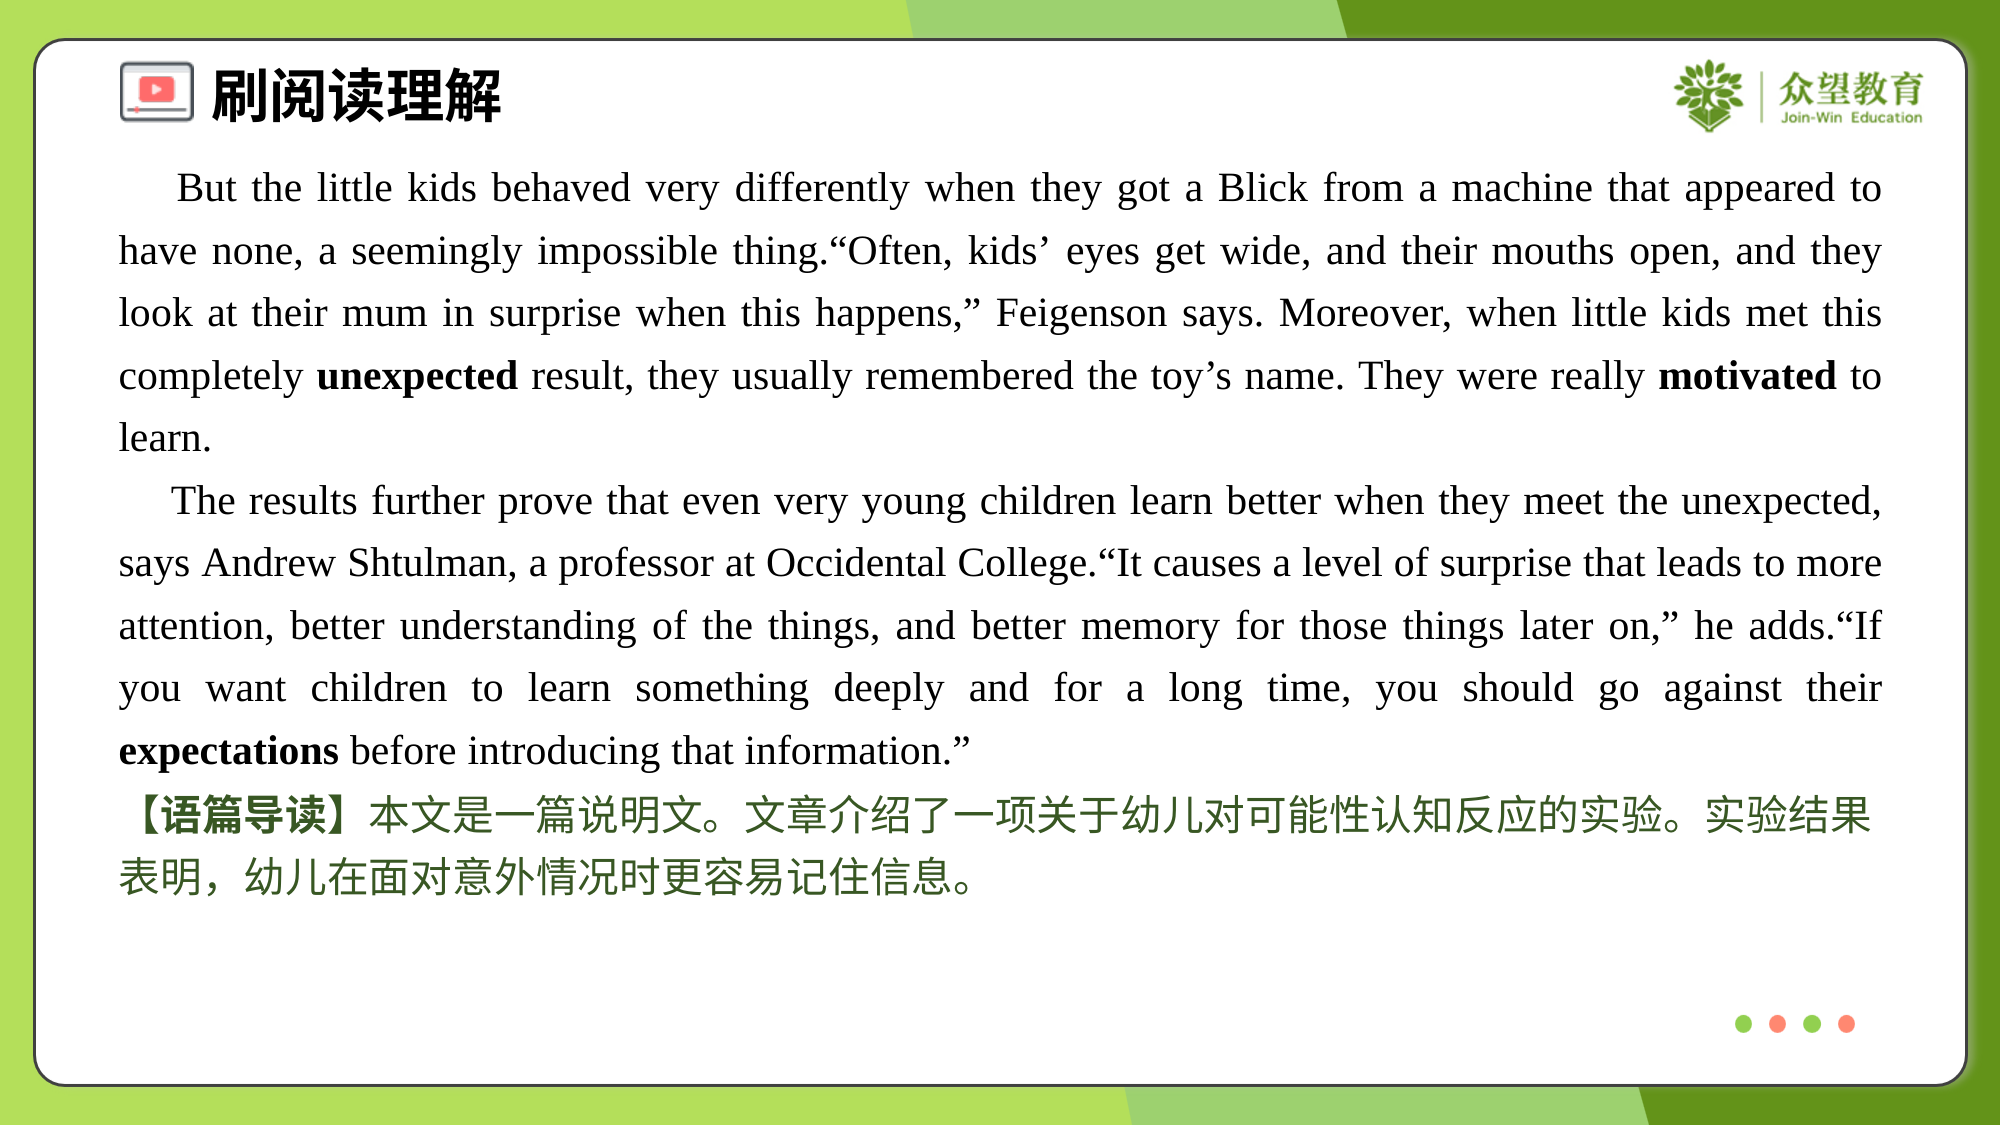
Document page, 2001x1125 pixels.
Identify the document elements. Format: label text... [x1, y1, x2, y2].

picture [0, 0, 2000, 1125]
text_box 【语篇导读】本文是一篇说明文。文章介绍了一项关于幼儿对可能性认知反应的实验。实验结果表明，幼儿在面对意外情况时更容易记住信息。 [118, 776, 1883, 902]
text_box But the little kids behaved very differently when they got a Blick from a machine that appeared to have none, a seemingly impossible thing.“Often, kids’ eyes get wide, and their mouths open, and they look at their mum in surprise when this happens,” Feigenson says. Moreover, when little kids met this completely unexpected result, they usually remembered the toy’s name. They were really motivated to learn. The results further prove that even very young children learn better when they meet the unexpected, says Andrew Shtulman, a professor at Occidental College.“It causes a level of surprise that leads to more attention, better understanding of the things, and better memory for those things later on,” he adds.“If you want children to learn something deeply and for a long time, you should go against their expectations before introducing that information.” [118, 147, 1883, 773]
